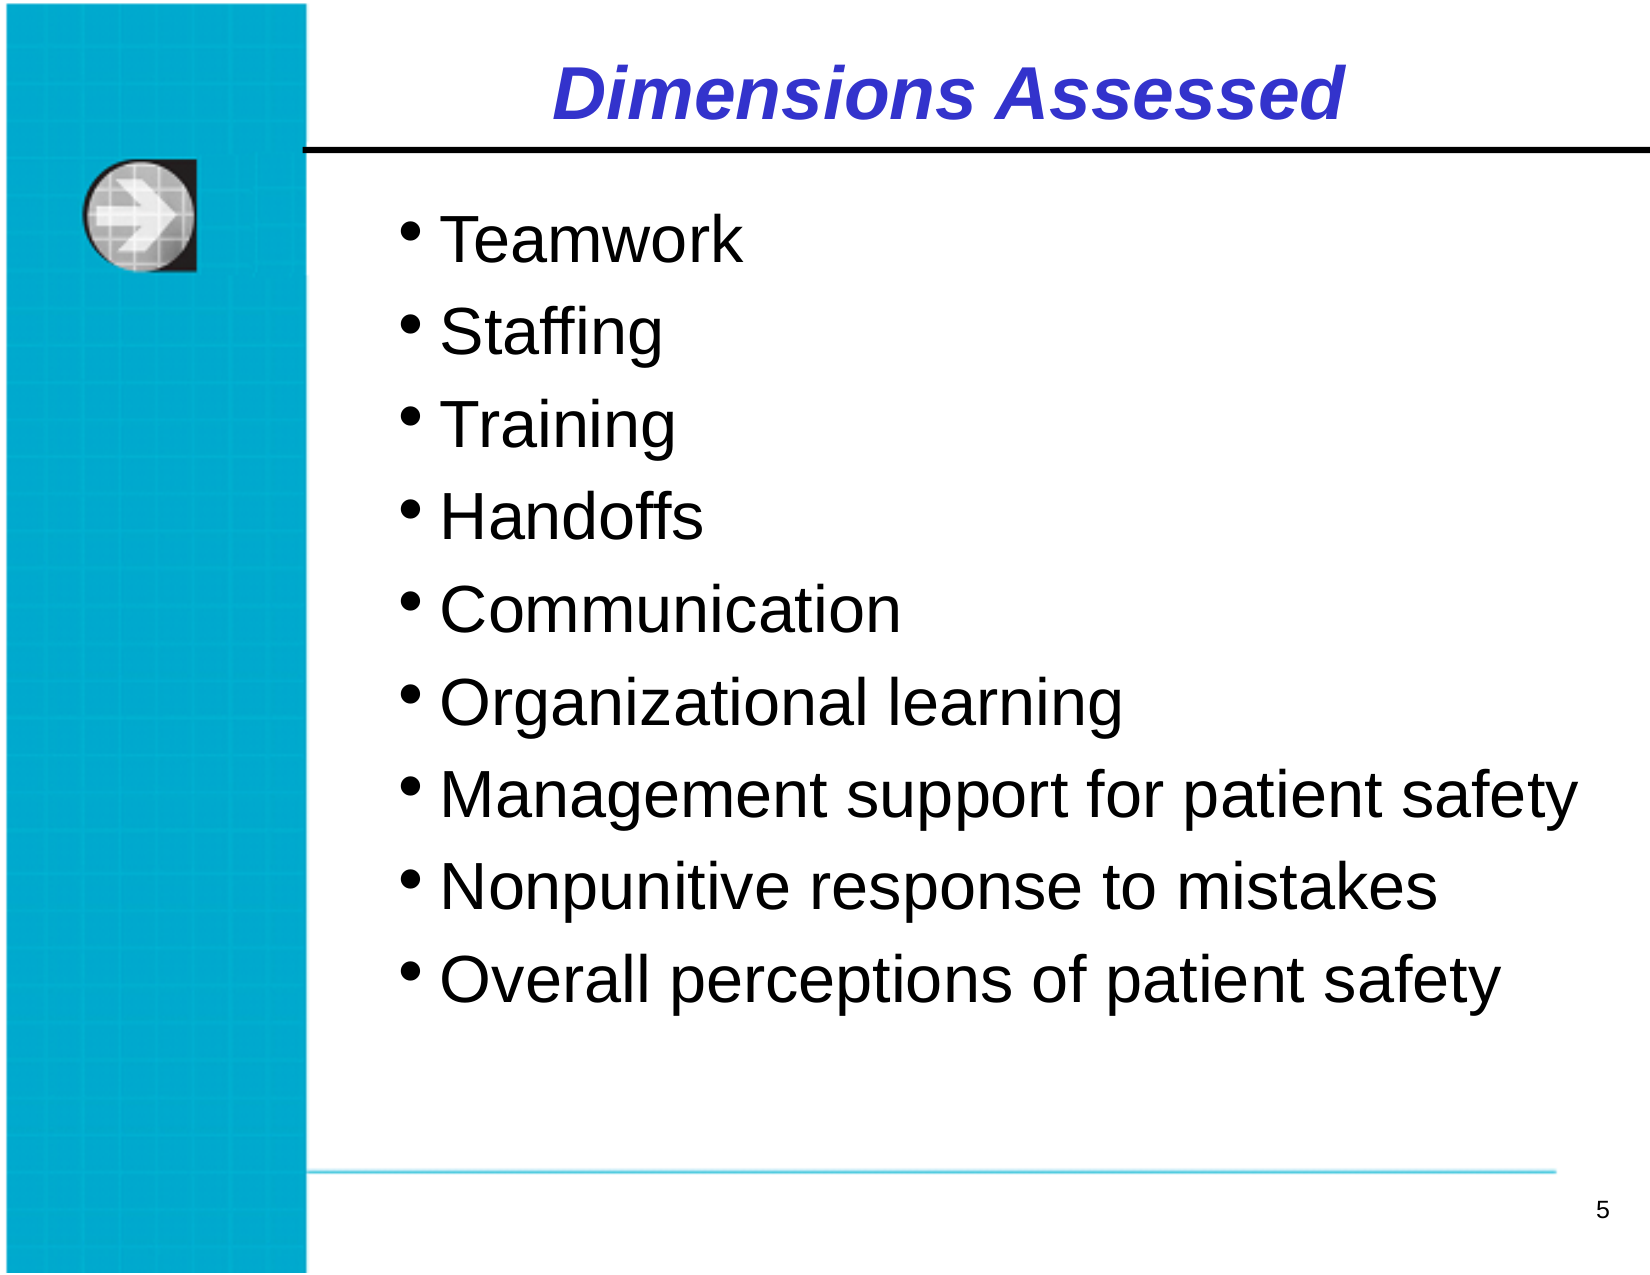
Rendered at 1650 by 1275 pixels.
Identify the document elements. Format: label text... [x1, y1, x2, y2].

picture [0, 2, 1623, 1273]
list Teamwork Staffing Training Handoffs Communication Organizational learning Management support for patient safety Nonpunitive response to mistakes Overall perceptions of patient safety [324, 162, 1605, 1176]
slide_number 5 [1537, 1186, 1626, 1275]
title Dimensions Assessed [274, 12, 1625, 137]
